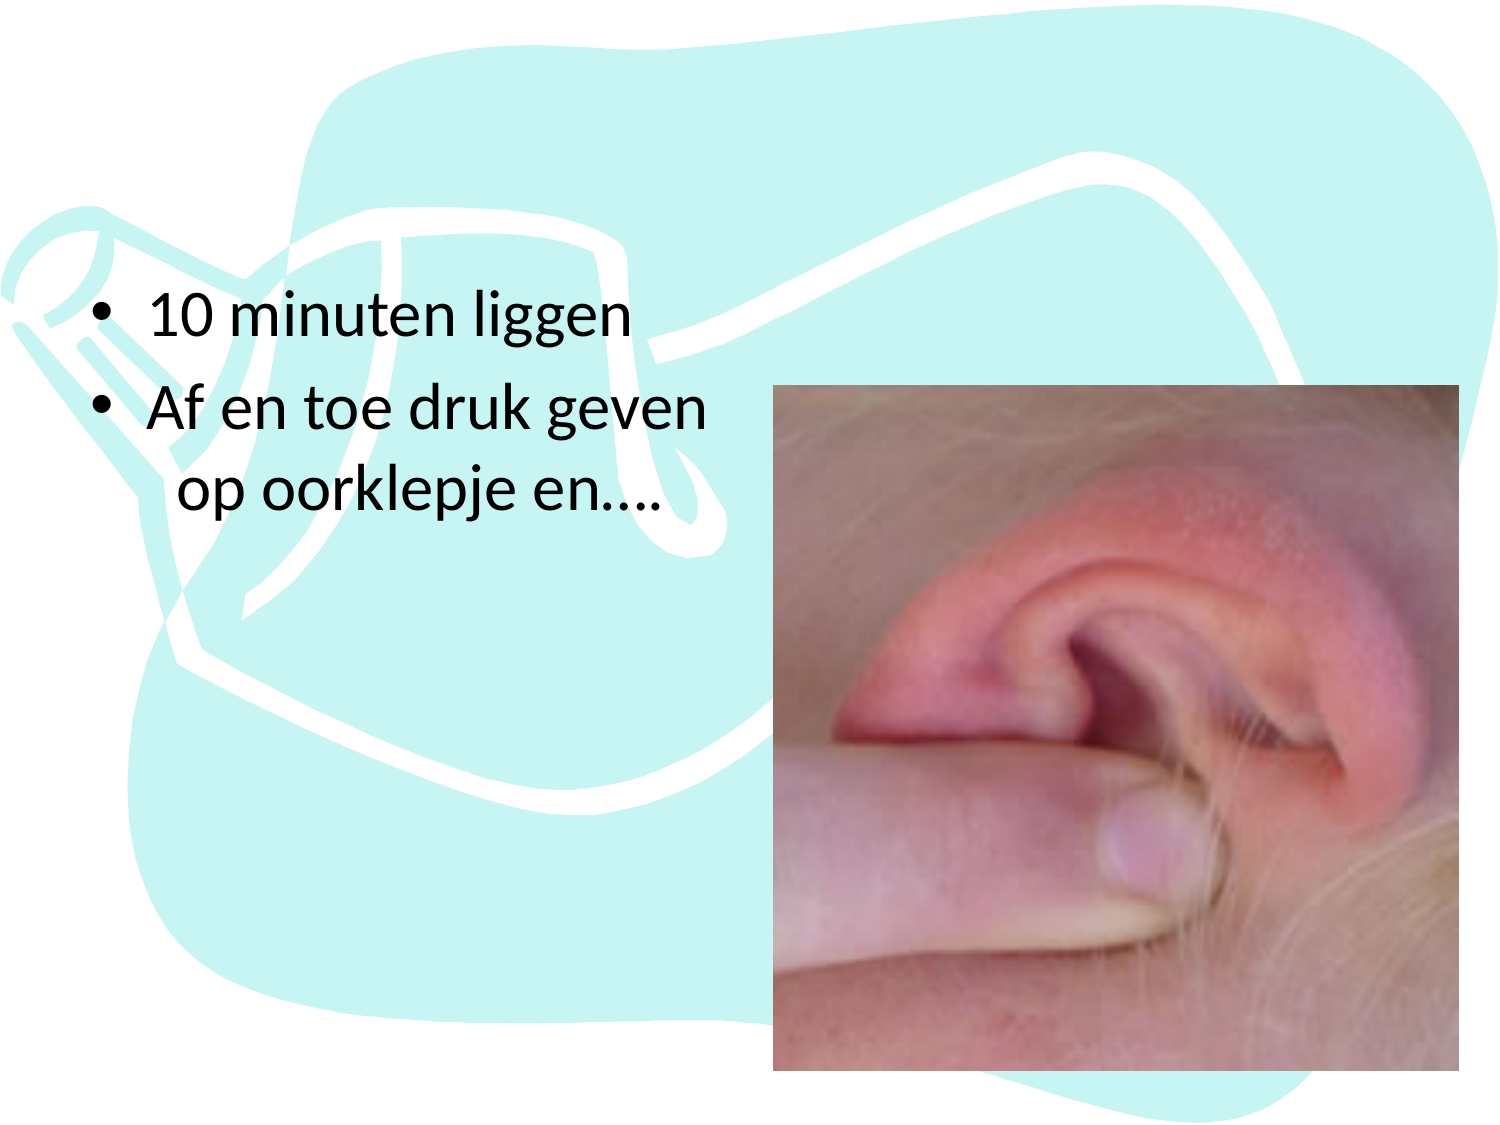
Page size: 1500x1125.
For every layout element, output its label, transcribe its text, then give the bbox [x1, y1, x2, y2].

list 10 minuten liggen Af en toe druk geven op oorklepje en…. [75, 262, 1425, 1005]
picture [773, 385, 1459, 1071]
